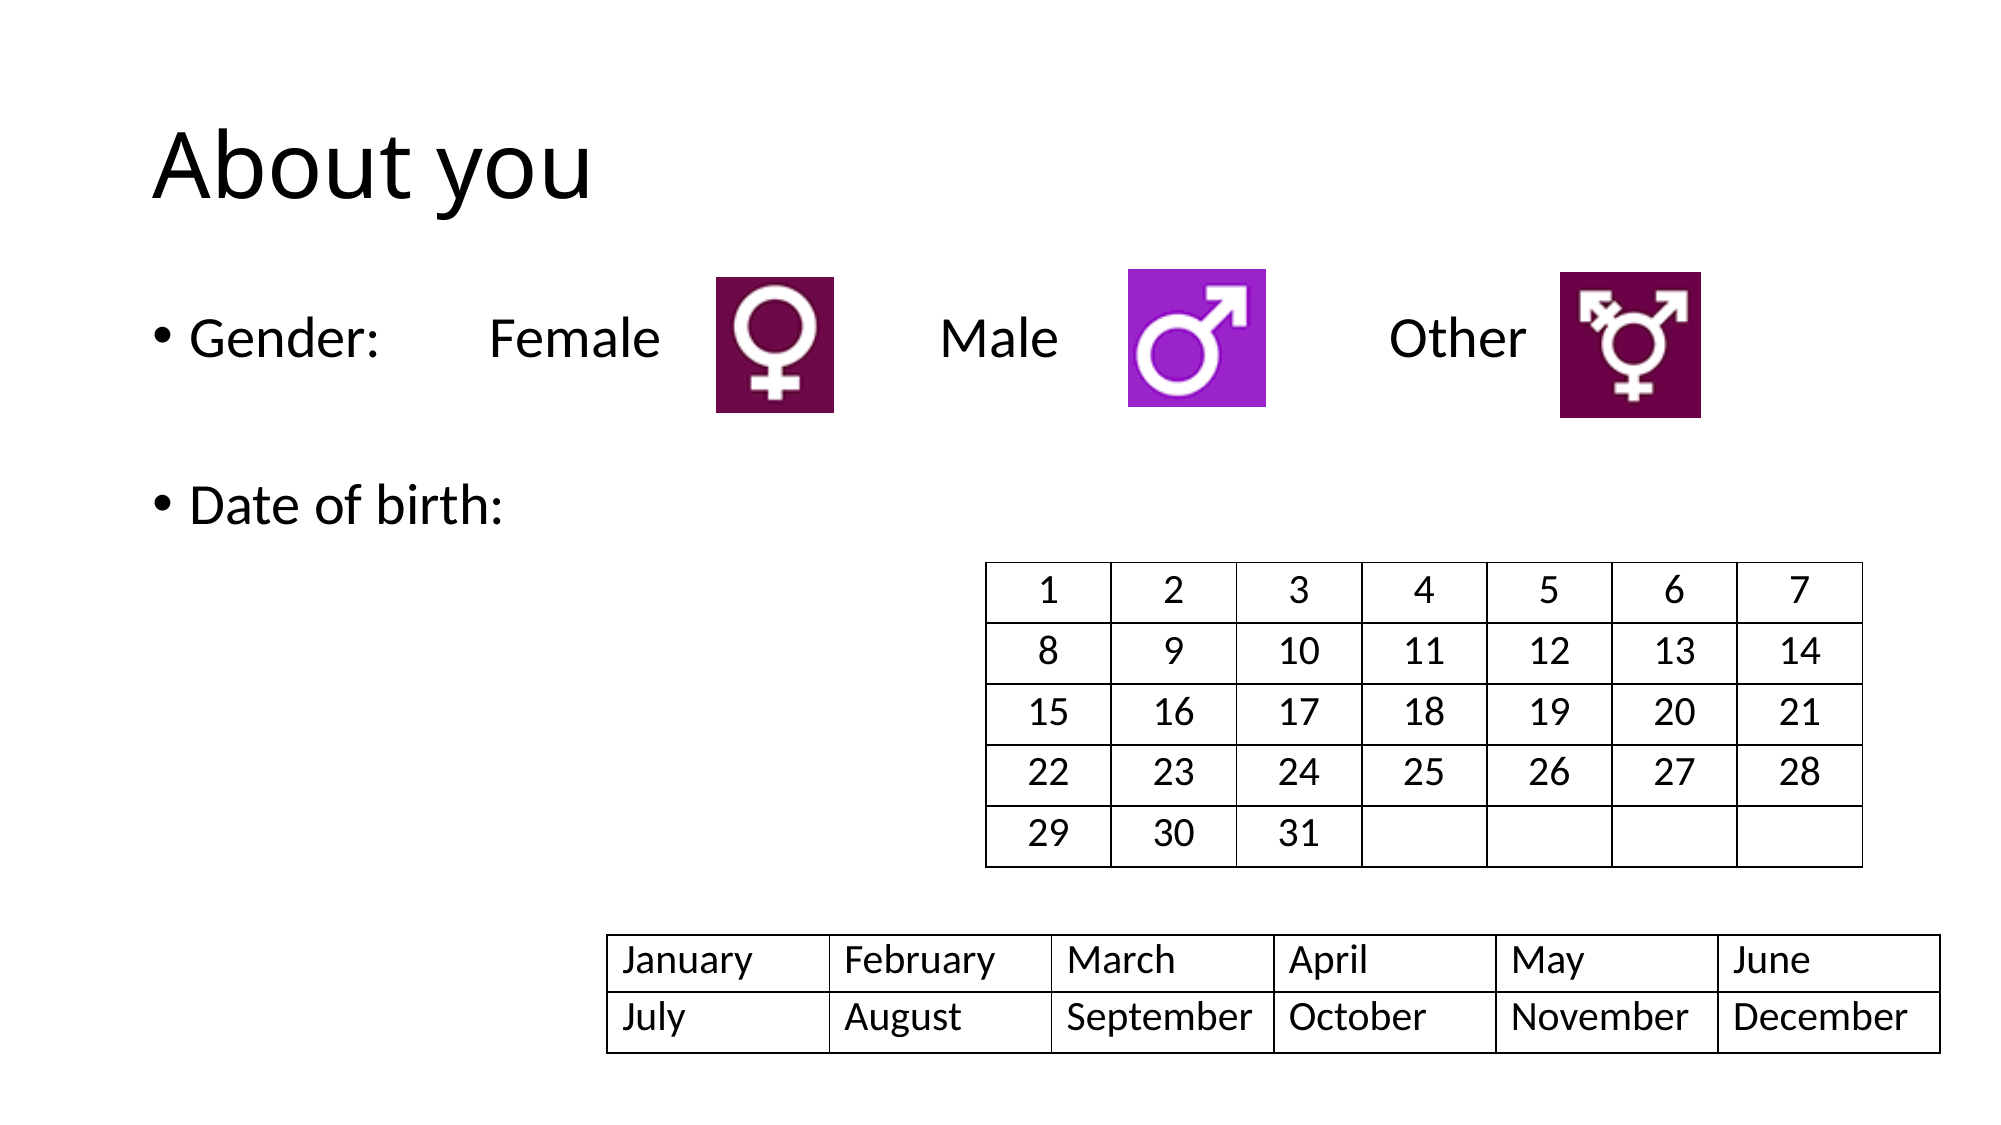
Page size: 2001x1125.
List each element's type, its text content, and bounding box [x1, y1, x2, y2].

table_header 6 [1613, 563, 1736, 622]
table_cell 10 [1237, 624, 1361, 683]
table_cell August [830, 993, 1051, 1052]
table_header 7 [1738, 563, 1862, 622]
picture [716, 277, 834, 413]
table_cell 31 [1237, 807, 1361, 866]
table_cell [1488, 807, 1611, 866]
table_cell 19 [1488, 685, 1611, 744]
table_cell 24 [1237, 746, 1361, 805]
picture [1128, 269, 1266, 407]
table_cell 21 [1738, 685, 1862, 744]
table_cell 15 [987, 685, 1110, 744]
table_cell [1363, 807, 1486, 866]
table_cell 12 [1488, 624, 1611, 683]
table_cell 26 [1488, 746, 1611, 805]
table_header February [830, 936, 1051, 991]
table_cell 11 [1363, 624, 1486, 683]
table_cell December [1719, 993, 1939, 1052]
table_cell 8 [987, 624, 1110, 683]
table_cell 14 [1738, 624, 1862, 683]
table_header January [608, 936, 829, 991]
table_cell 25 [1363, 746, 1486, 805]
table_cell October [1275, 993, 1495, 1052]
table_cell November [1497, 993, 1717, 1052]
table_header March [1052, 936, 1273, 991]
table_header 1 [987, 563, 1110, 622]
table_cell 29 [987, 807, 1110, 866]
table_cell [1613, 807, 1736, 866]
table_cell 30 [1112, 807, 1236, 866]
table_cell September [1052, 993, 1273, 1052]
table_header 5 [1488, 563, 1611, 622]
table_cell [1738, 807, 1862, 866]
picture [1560, 272, 1701, 418]
table_cell 23 [1112, 746, 1236, 805]
table_header 2 [1112, 563, 1236, 622]
table_cell July [608, 993, 829, 1052]
table_cell 20 [1613, 685, 1736, 744]
table_header 3 [1237, 563, 1361, 622]
title About you [137, 59, 1863, 278]
table_header April [1275, 936, 1495, 991]
table_header May [1497, 936, 1717, 991]
table_header 4 [1363, 563, 1486, 622]
table_cell 17 [1237, 685, 1361, 744]
table_cell 13 [1613, 624, 1736, 683]
list Gender: Female Male Other Date of birth: [137, 299, 1863, 1014]
table_cell 28 [1738, 746, 1862, 805]
table_cell 22 [987, 746, 1110, 805]
table_cell 16 [1112, 685, 1236, 744]
table_cell 27 [1613, 746, 1736, 805]
table_cell 18 [1363, 685, 1486, 744]
table_header June [1719, 936, 1939, 991]
table_cell 9 [1112, 624, 1236, 683]
